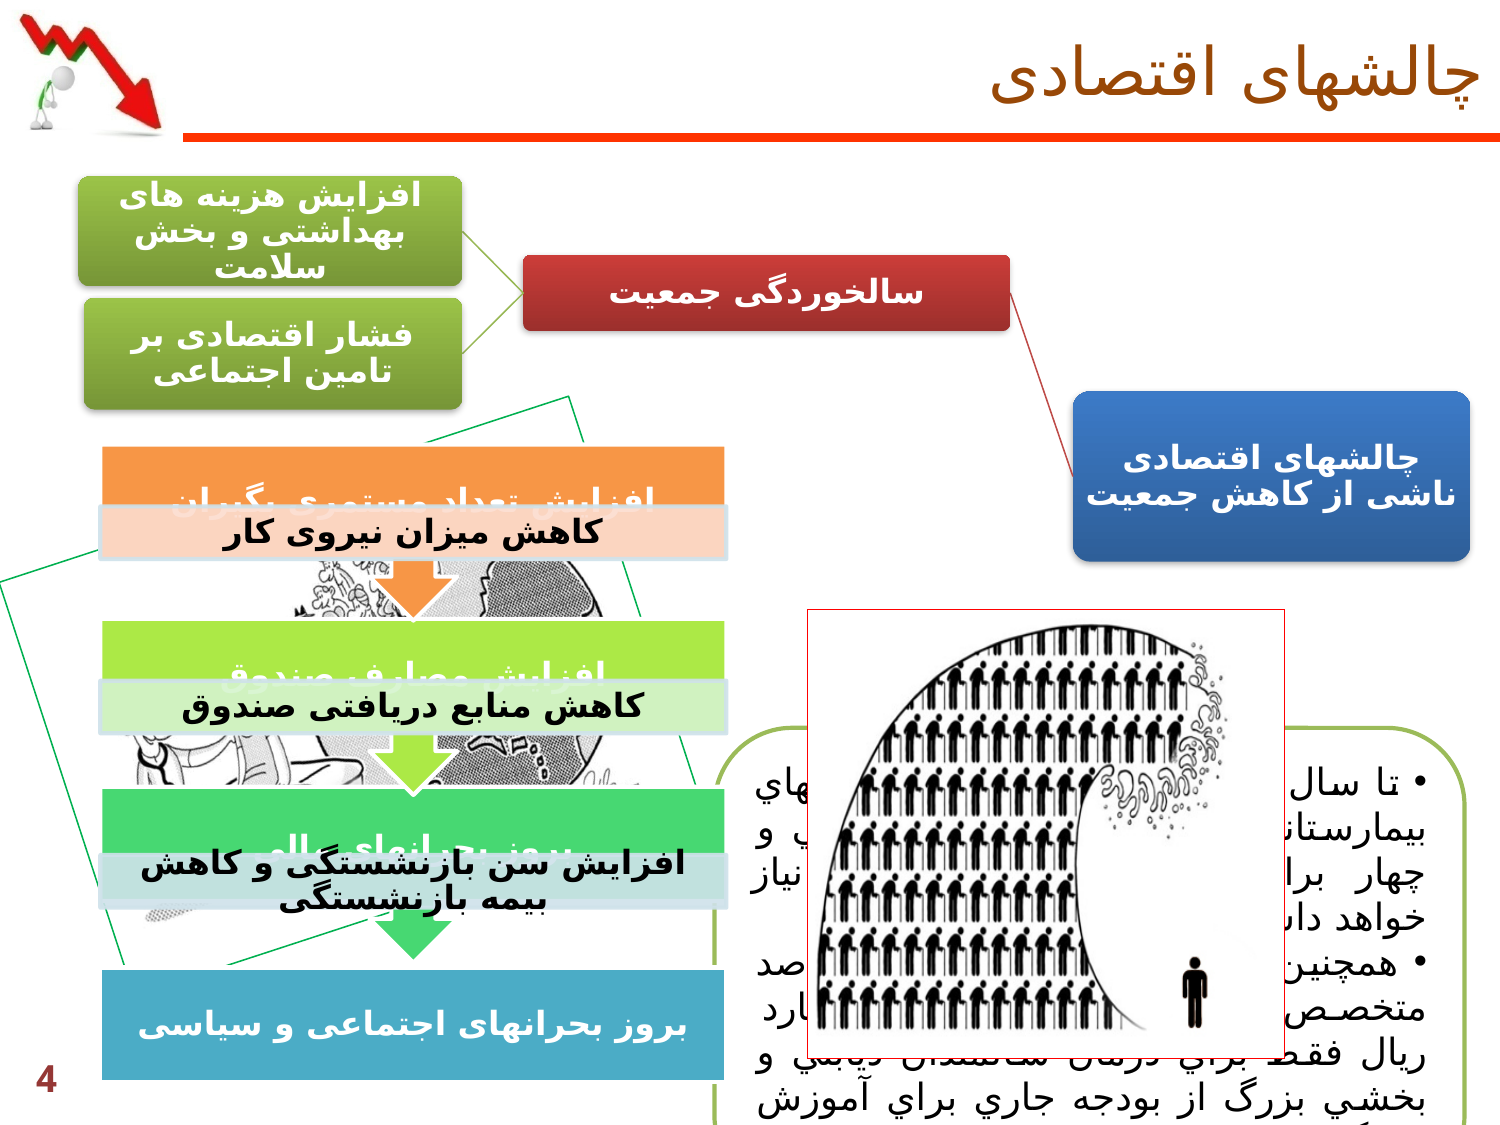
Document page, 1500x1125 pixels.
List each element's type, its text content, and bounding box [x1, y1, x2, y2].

picture [1, 0, 183, 149]
text_box [468, 235, 524, 293]
text_box فشار اقتصادی بر تامین اجتماعی [83, 297, 463, 410]
text_box چالشهای اقتصادی ناشی از کاهش جمعیت [1072, 391, 1471, 562]
title چالشهای اقتصادی [150, 0, 1500, 138]
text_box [100, 444, 727, 1083]
picture [438, 399, 582, 442]
text_box سالخوردگی جمعیت [523, 254, 1011, 332]
picture [2, 478, 100, 913]
text_box تا سال 1430، ايران به سه برابر تختهاي بيمارستاني، پنج برابر مراكز فيزيوتراپي و چهار برابر آزمايشگاه هاي موجود، نياز خواهد داشت. همچنین ايران به تربيت ساليانه چند صد متخصص طب سالمندي، هزاران ميليارد ريال فقط براي درمان سالمندان ديابتي و بخشي بزرگ از بودجه جاري براي آموزش پيشگيرانه نياز خواهد داشت. [712, 725, 1467, 1125]
text_box [1015, 304, 1074, 477]
picture [806, 609, 1285, 1059]
text_box افزایش هزینه های بهداشتی و بخش سلامت [78, 176, 463, 287]
